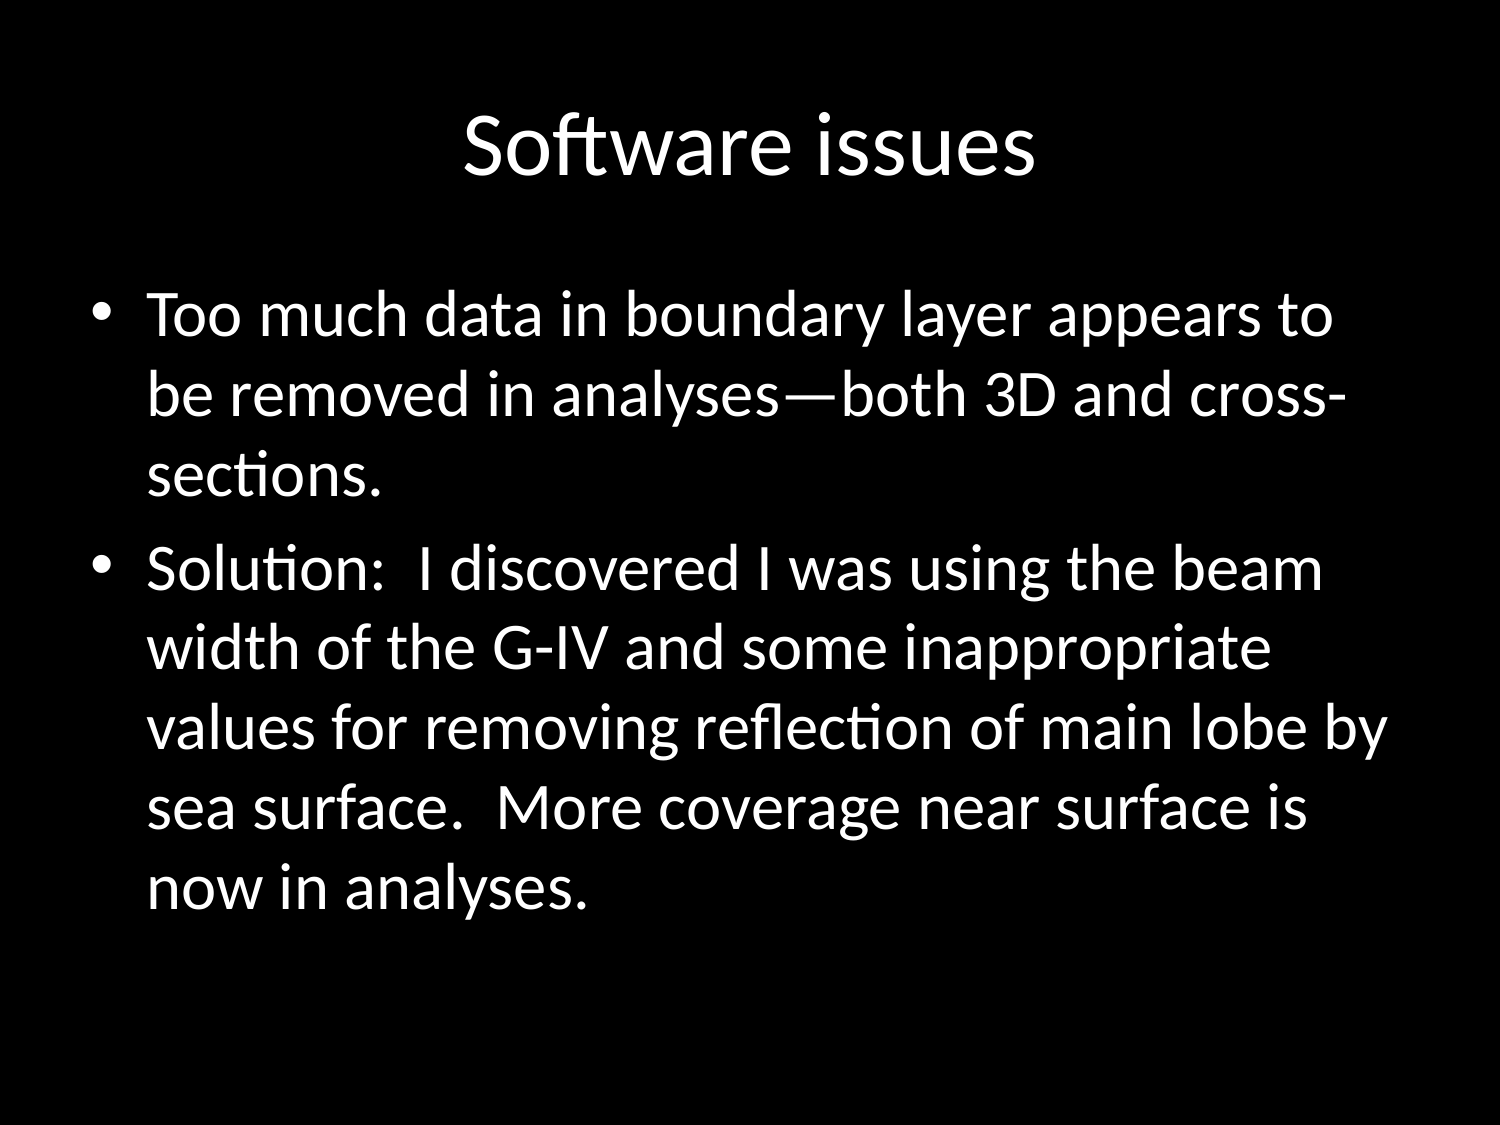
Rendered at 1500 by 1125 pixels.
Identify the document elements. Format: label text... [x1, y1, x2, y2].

list Too much data in boundary layer appears to be removed in analyses—both 3D and cross-sections. Solution: I discovered I was using the beam width of the G-IV and some inappropriate values for removing reflection of main lobe by sea surface. More coverage near surface is now in analyses. [75, 262, 1425, 1005]
title Software issues [75, 45, 1425, 233]
